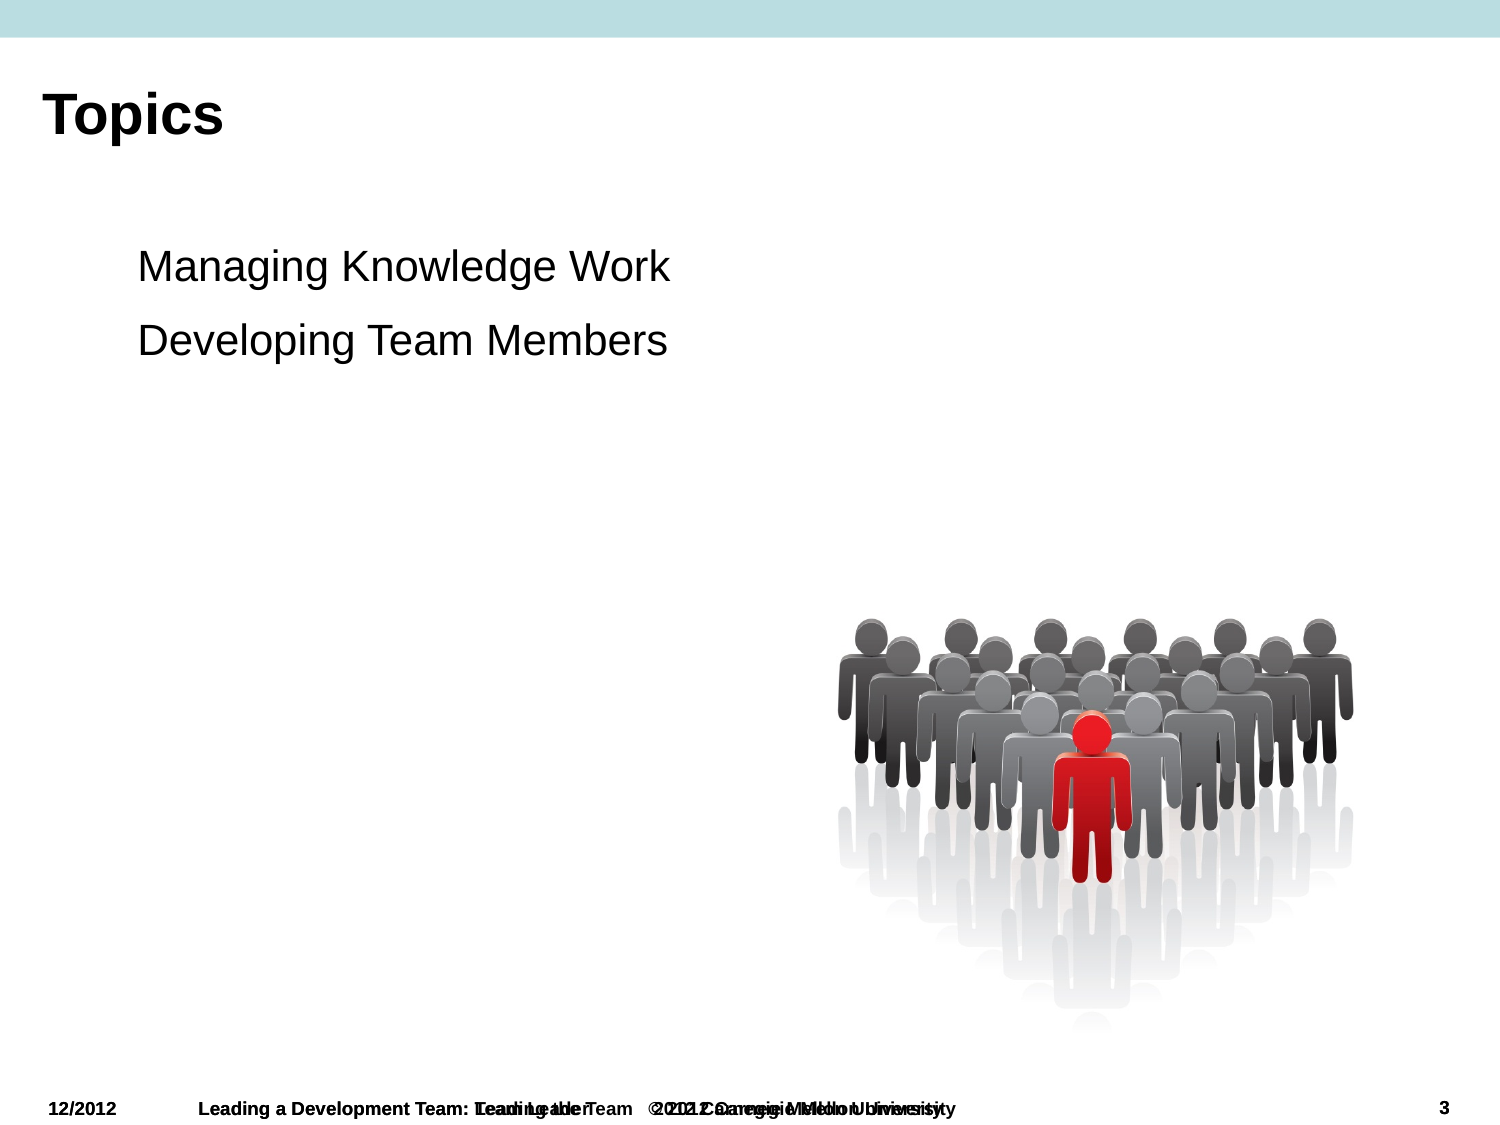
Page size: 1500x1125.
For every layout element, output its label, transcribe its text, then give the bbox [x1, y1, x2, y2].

list Managing Knowledge Work Developing Team Members [137, 237, 1213, 1000]
picture [829, 612, 1361, 1058]
title Topics [42, 89, 1438, 147]
